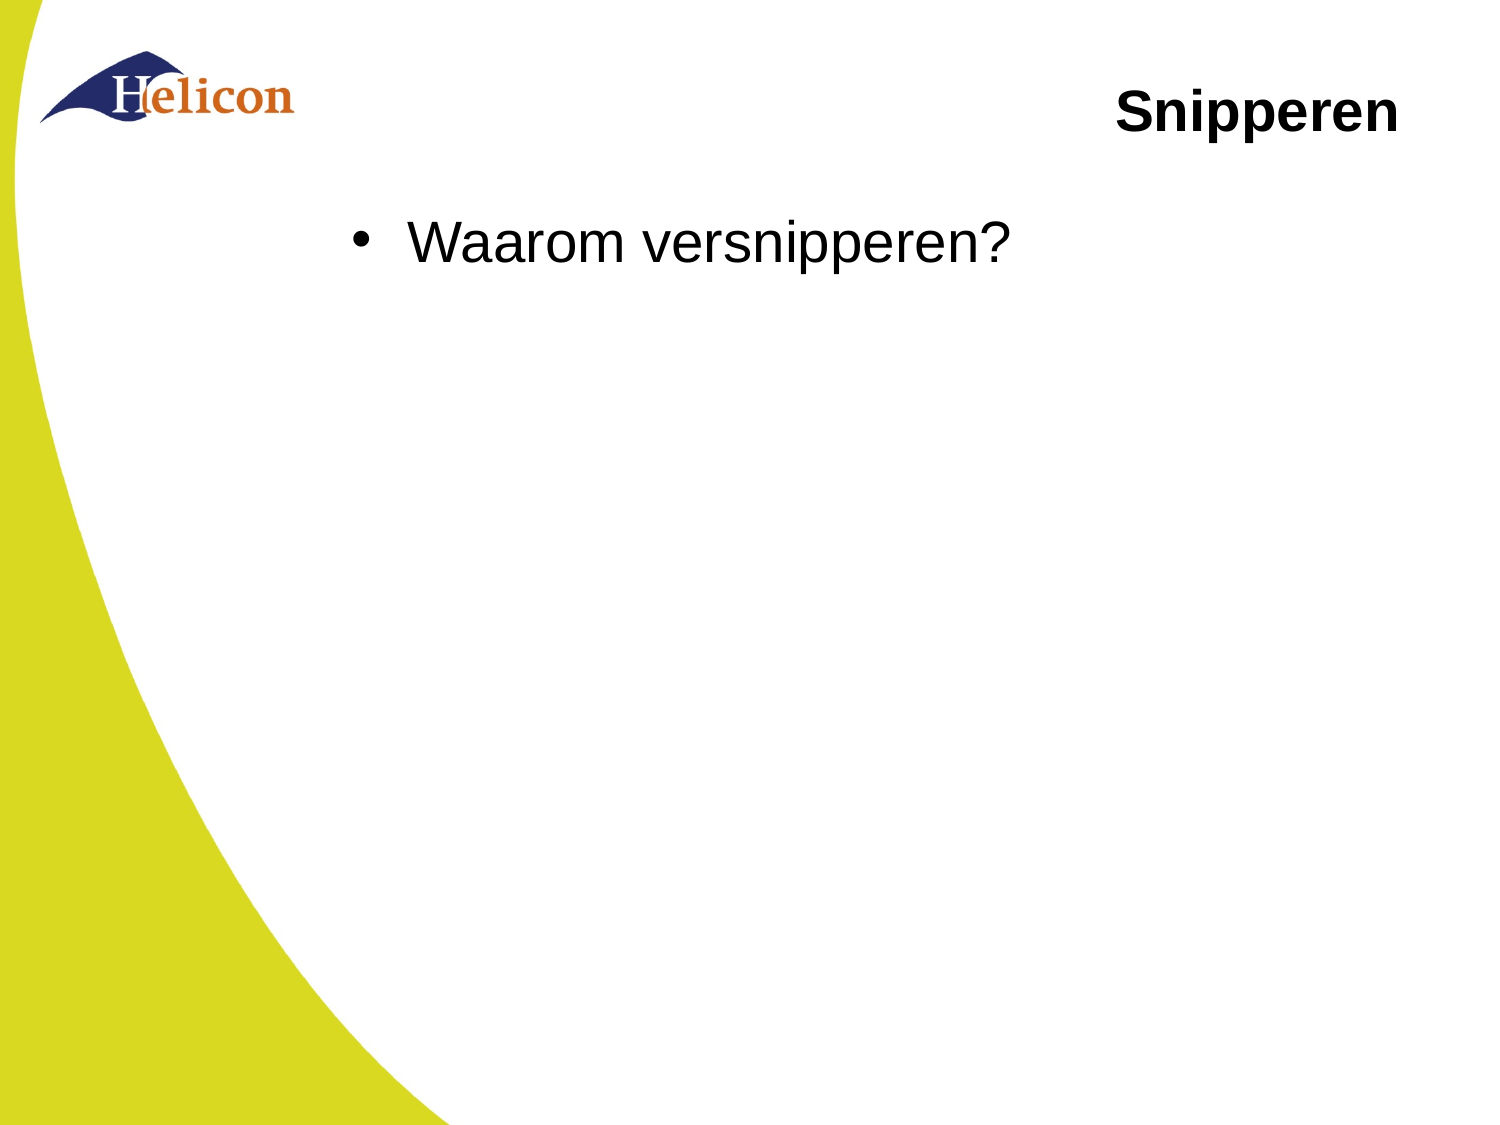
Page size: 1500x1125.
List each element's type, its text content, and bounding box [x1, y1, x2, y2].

title Snipperen [324, 54, 1415, 161]
list Waarom versnipperen? [336, 196, 1425, 1005]
picture [0, 0, 1500, 1125]
